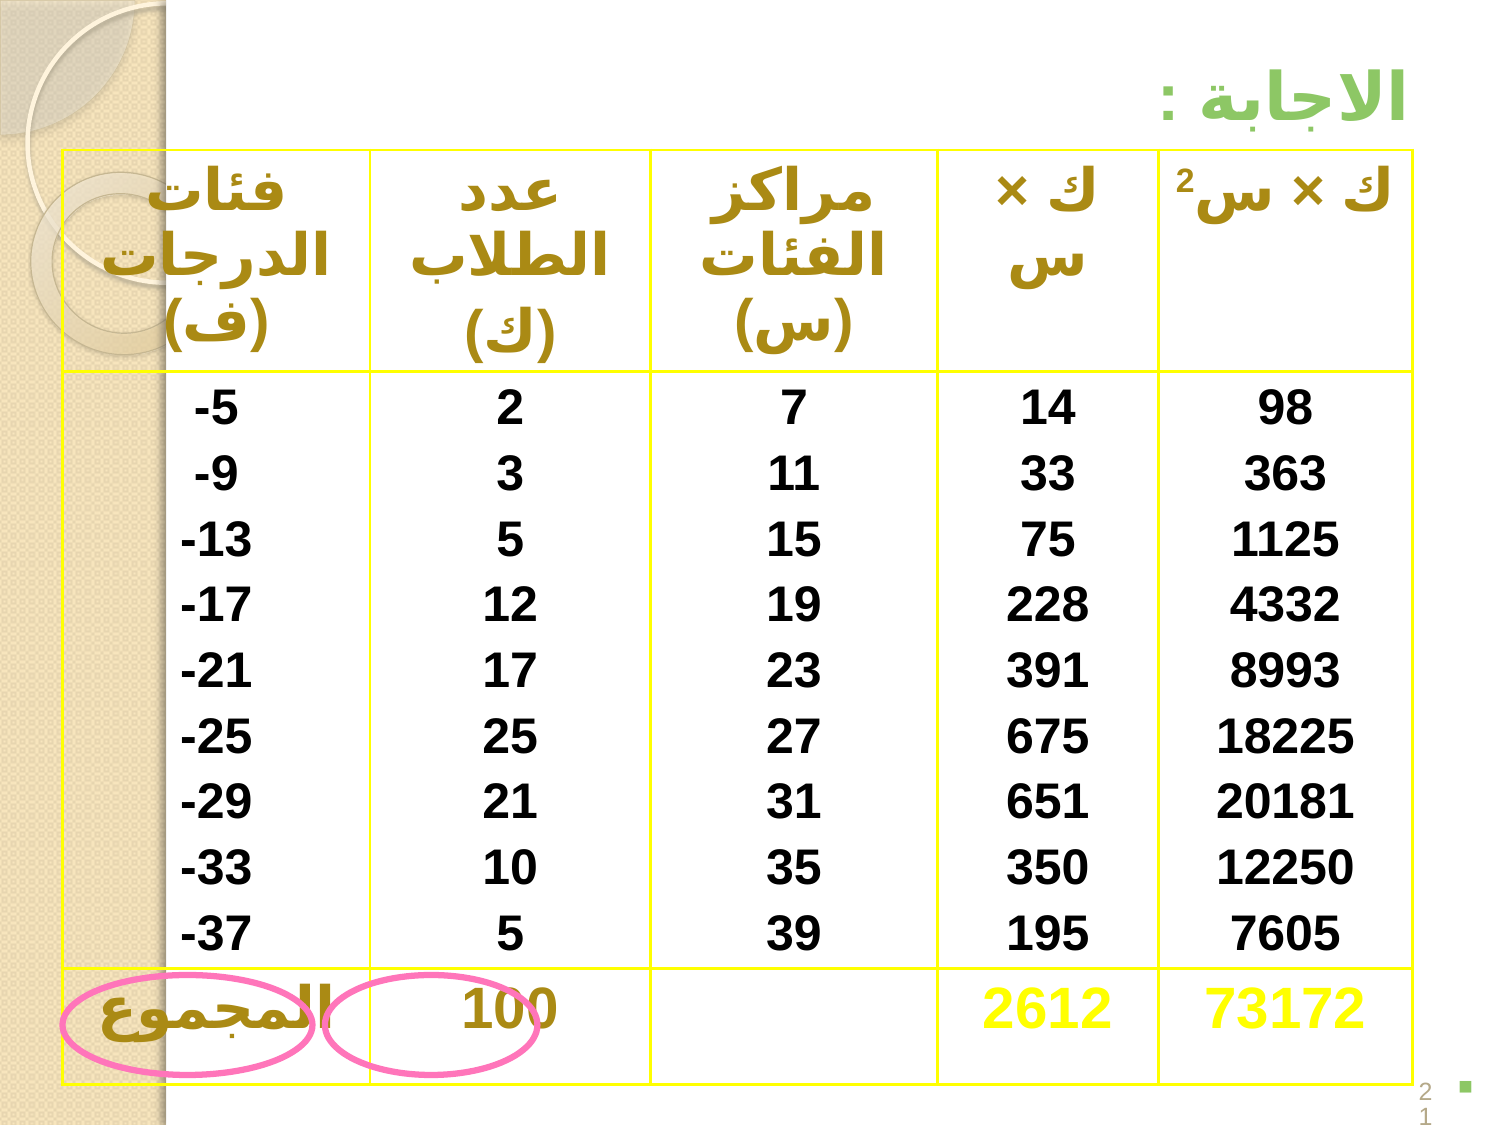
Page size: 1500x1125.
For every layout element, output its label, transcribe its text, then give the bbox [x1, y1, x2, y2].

table_cell 100 [371, 970, 649, 1083]
table_cell المجموع [64, 970, 369, 1083]
text_box [324, 975, 538, 1075]
table_cell 2612 [939, 970, 1157, 1083]
table_header عدد الطلاب (ك) [371, 151, 649, 370]
table_cell 14 33 75 228 391 675 651 350 195 [939, 373, 1157, 967]
table_header ك × س2 [1160, 151, 1411, 370]
table_cell 98 363 1125 4332 8993 18225 20181 12250 7605 [1160, 373, 1411, 967]
title الاجابة : [75, 0, 1425, 188]
table_header مراكز الفئات (س) [652, 151, 936, 370]
table_header فئات الدرجات (ف) [64, 151, 369, 370]
table_cell 73172 [1160, 970, 1411, 1083]
table_cell [652, 970, 936, 1083]
table_cell 5- 9- 13- 17- 21- 25- 29- 33- 37- [64, 373, 369, 967]
table_cell 2 3 5 12 17 25 21 10 5 [371, 373, 649, 967]
slide_number 21 [1413, 1034, 1488, 1113]
table_cell 7 11 15 19 23 27 31 35 39 [652, 373, 936, 967]
table_header ك × س [939, 151, 1157, 370]
text_box [62, 975, 313, 1075]
